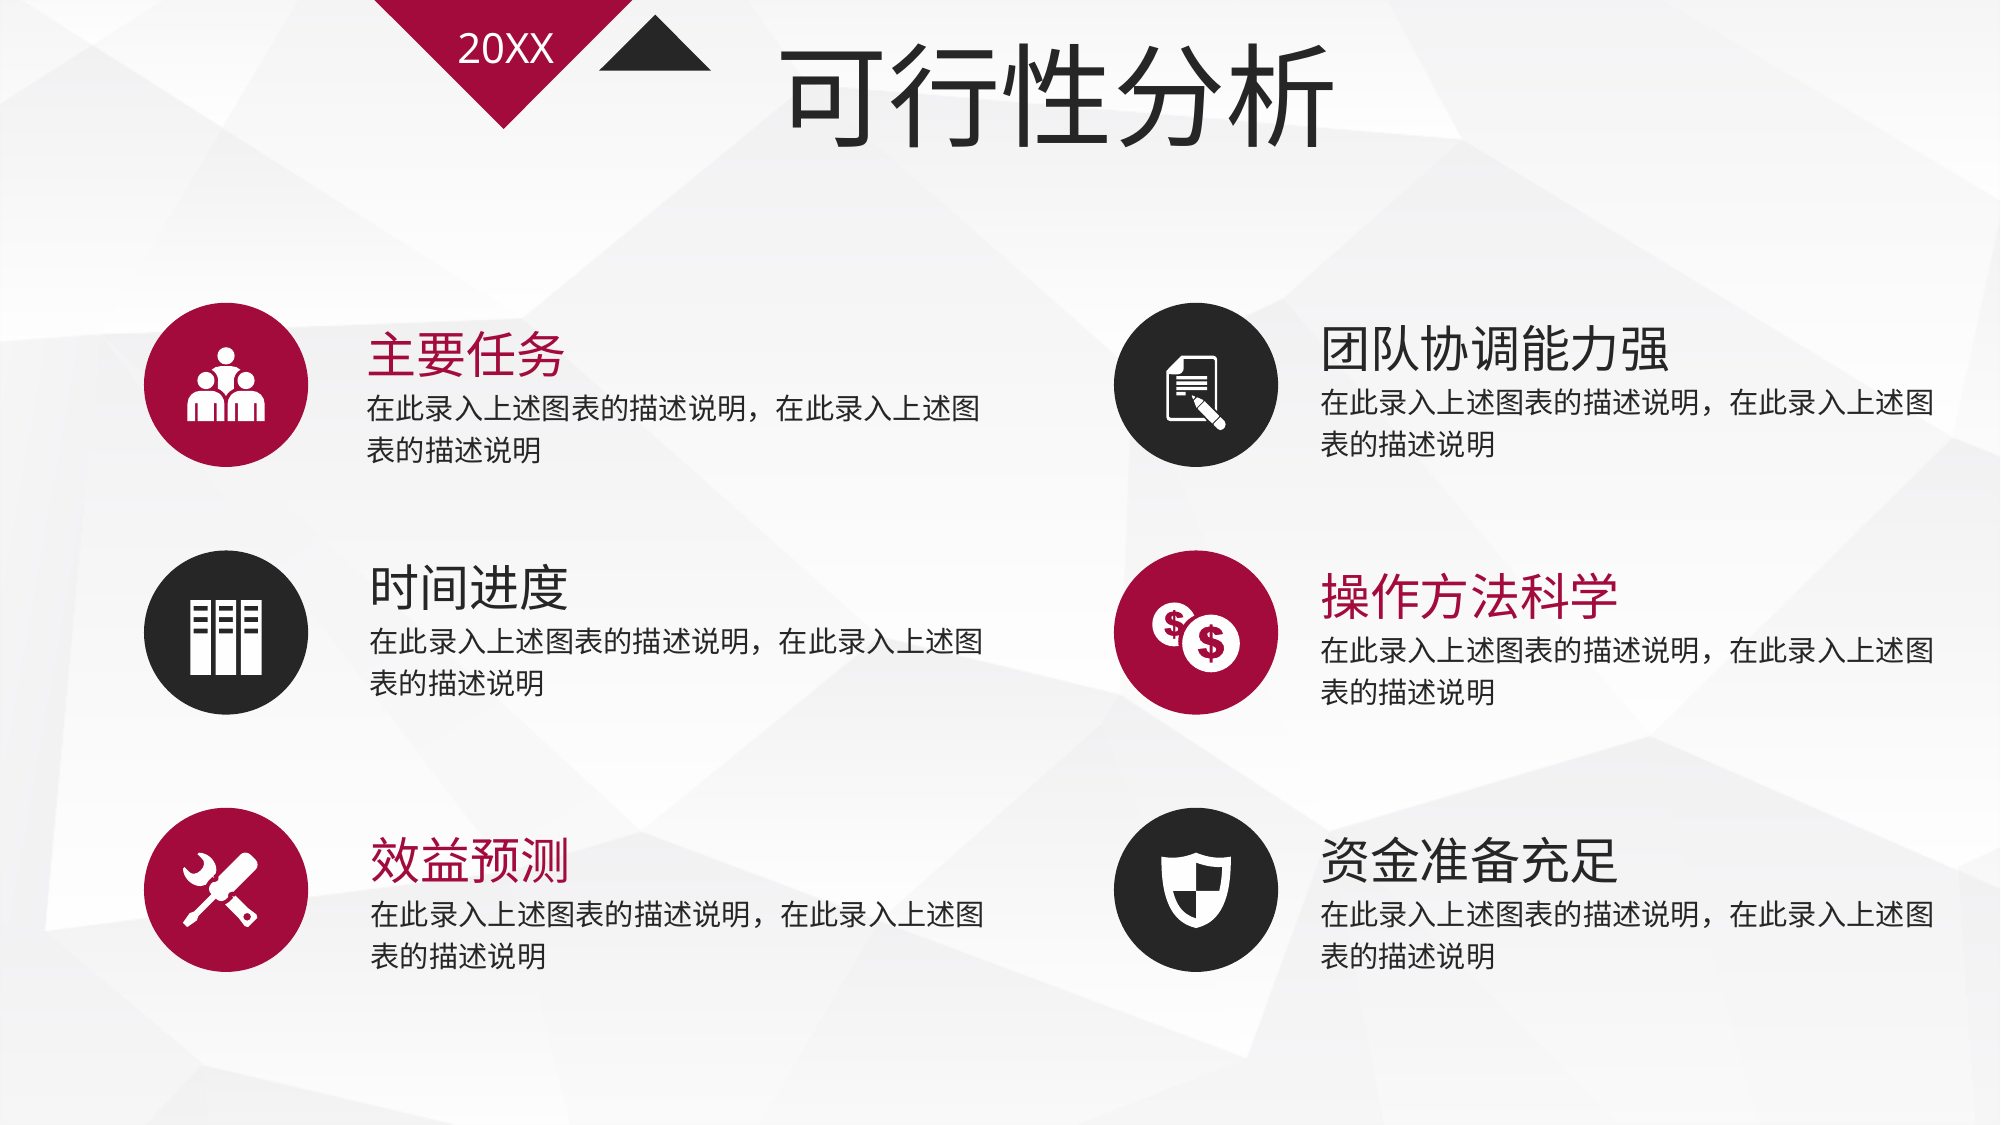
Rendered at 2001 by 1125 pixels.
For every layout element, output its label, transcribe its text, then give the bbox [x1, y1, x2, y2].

text_box [373, 0, 634, 69]
text_box 20XX [442, 14, 570, 80]
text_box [1113, 550, 1279, 715]
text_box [1113, 807, 1279, 972]
text_box 时间进度 在此录入上述图表的描述说明，在此录入上述图表的描述说明 [354, 536, 1011, 708]
text_box 可行性分析 [760, 19, 1354, 169]
text_box [596, 13, 714, 72]
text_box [143, 807, 309, 972]
text_box 团队协调能力强 在此录入上述图表的描述说明，在此录入上述图表的描述说明 [1305, 297, 1962, 469]
text_box [453, 80, 554, 131]
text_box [1113, 302, 1279, 467]
text_box 操作方法科学 在此录入上述图表的描述说明，在此录入上述图表的描述说明 [1305, 546, 1962, 718]
text_box 效益预测 在此录入上述图表的描述说明，在此录入上述图表的描述说明 [355, 810, 1013, 981]
text_box 资金准备充足 在此录入上述图表的描述说明，在此录入上述图表的描述说明 [1305, 810, 1962, 981]
text_box 主要任务 在此录入上述图表的描述说明，在此录入上述图表的描述说明 [351, 303, 1008, 475]
picture [0, 0, 2001, 1125]
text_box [143, 302, 309, 467]
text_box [143, 550, 309, 715]
